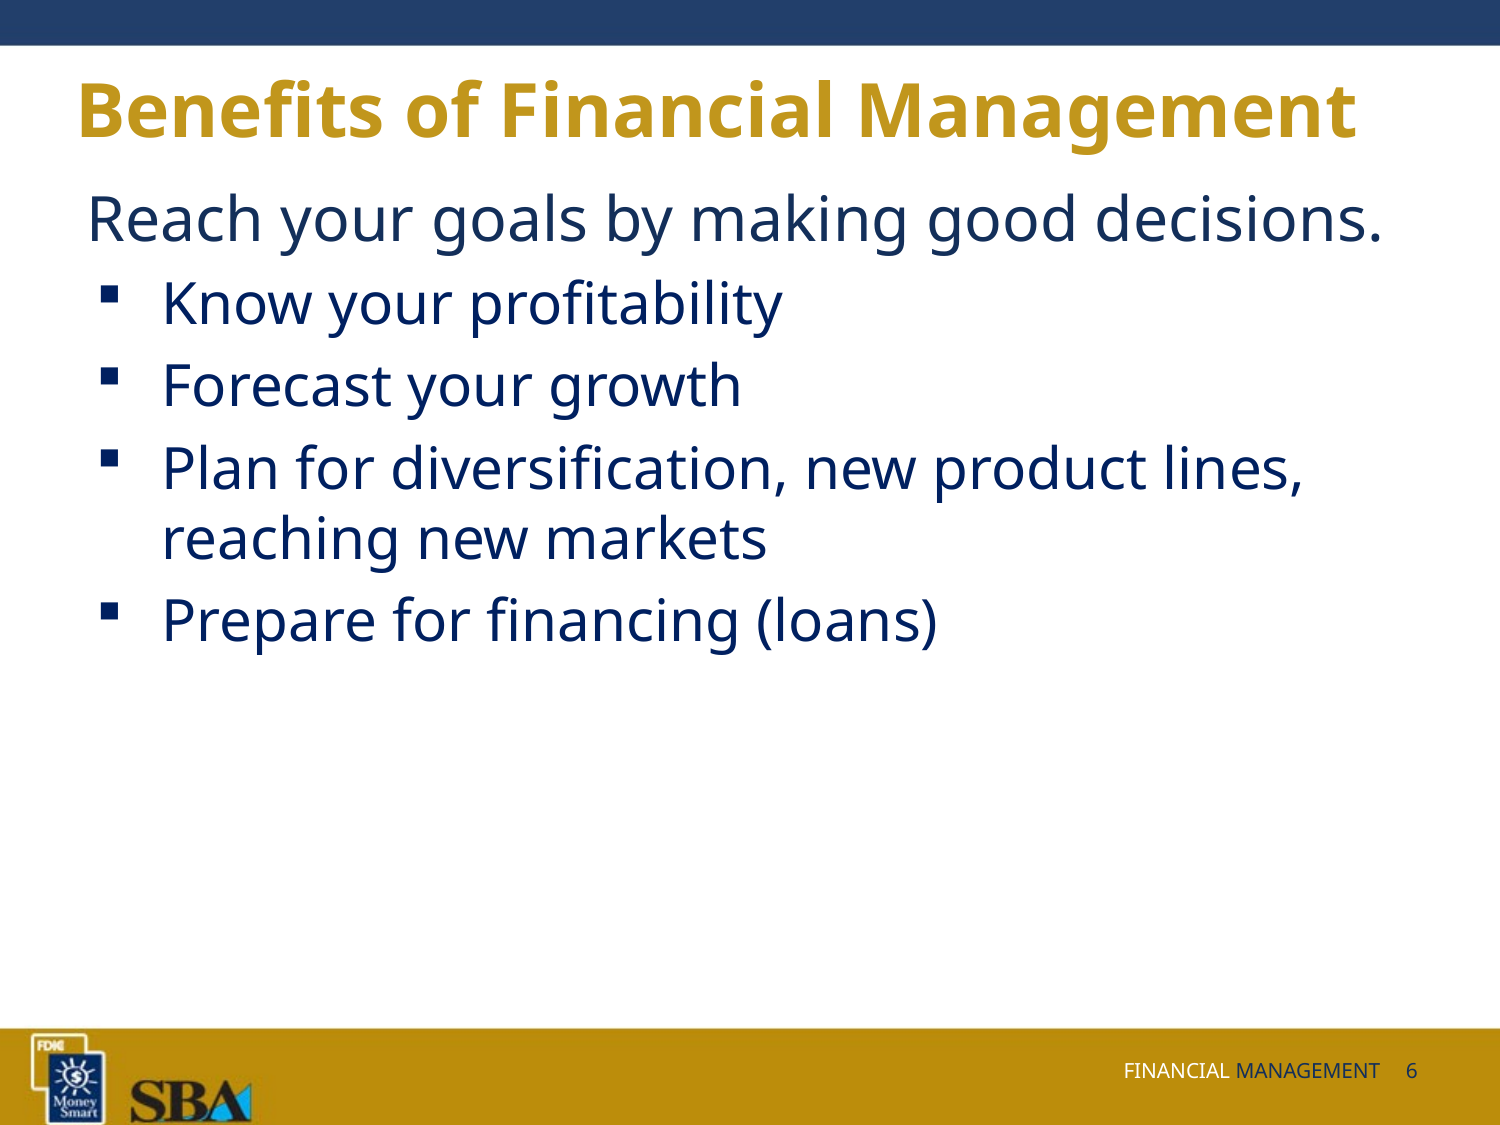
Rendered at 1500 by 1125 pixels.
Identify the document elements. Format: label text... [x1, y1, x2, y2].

title Benefits of Financial Management [74, 61, 1426, 163]
list Reach your goals by making good decisions. Know your profitability Forecast your growth Plan for diversification, new product lines, reaching new markets Prepare for financing (loans) [86, 178, 1413, 1025]
picture [0, 0, 1500, 1125]
